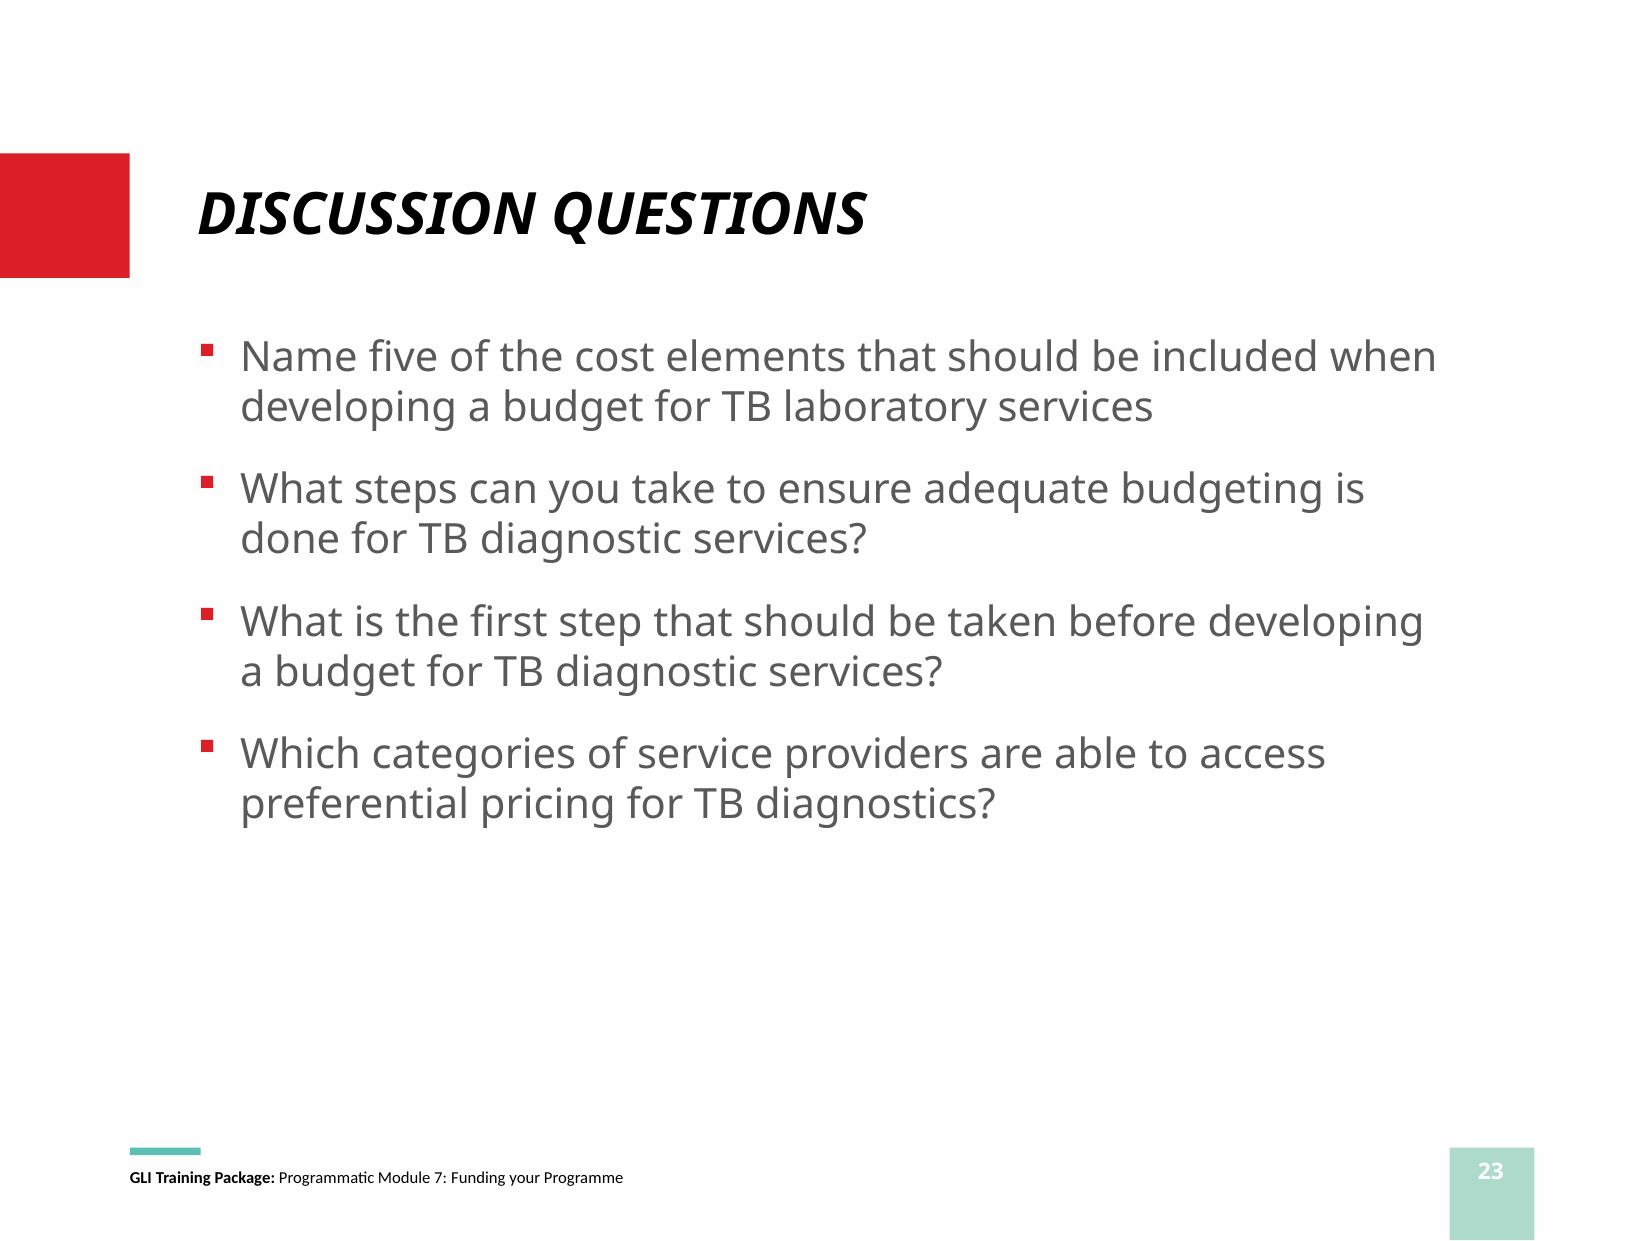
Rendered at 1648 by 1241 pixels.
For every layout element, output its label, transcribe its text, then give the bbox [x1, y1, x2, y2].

list Name five of the cost elements that should be included when developing a budget for TB laboratory services What steps can you take to ensure adequate budgeting is done for TB diagnostic services? What is the first step that should be taken before developing a budget for TB diagnostic services? Which categories of service providers are able to access preferential pricing for TB diagnostics? [197, 330, 1450, 1087]
title DISCUSSION QUESTIONS [197, 153, 1450, 278]
